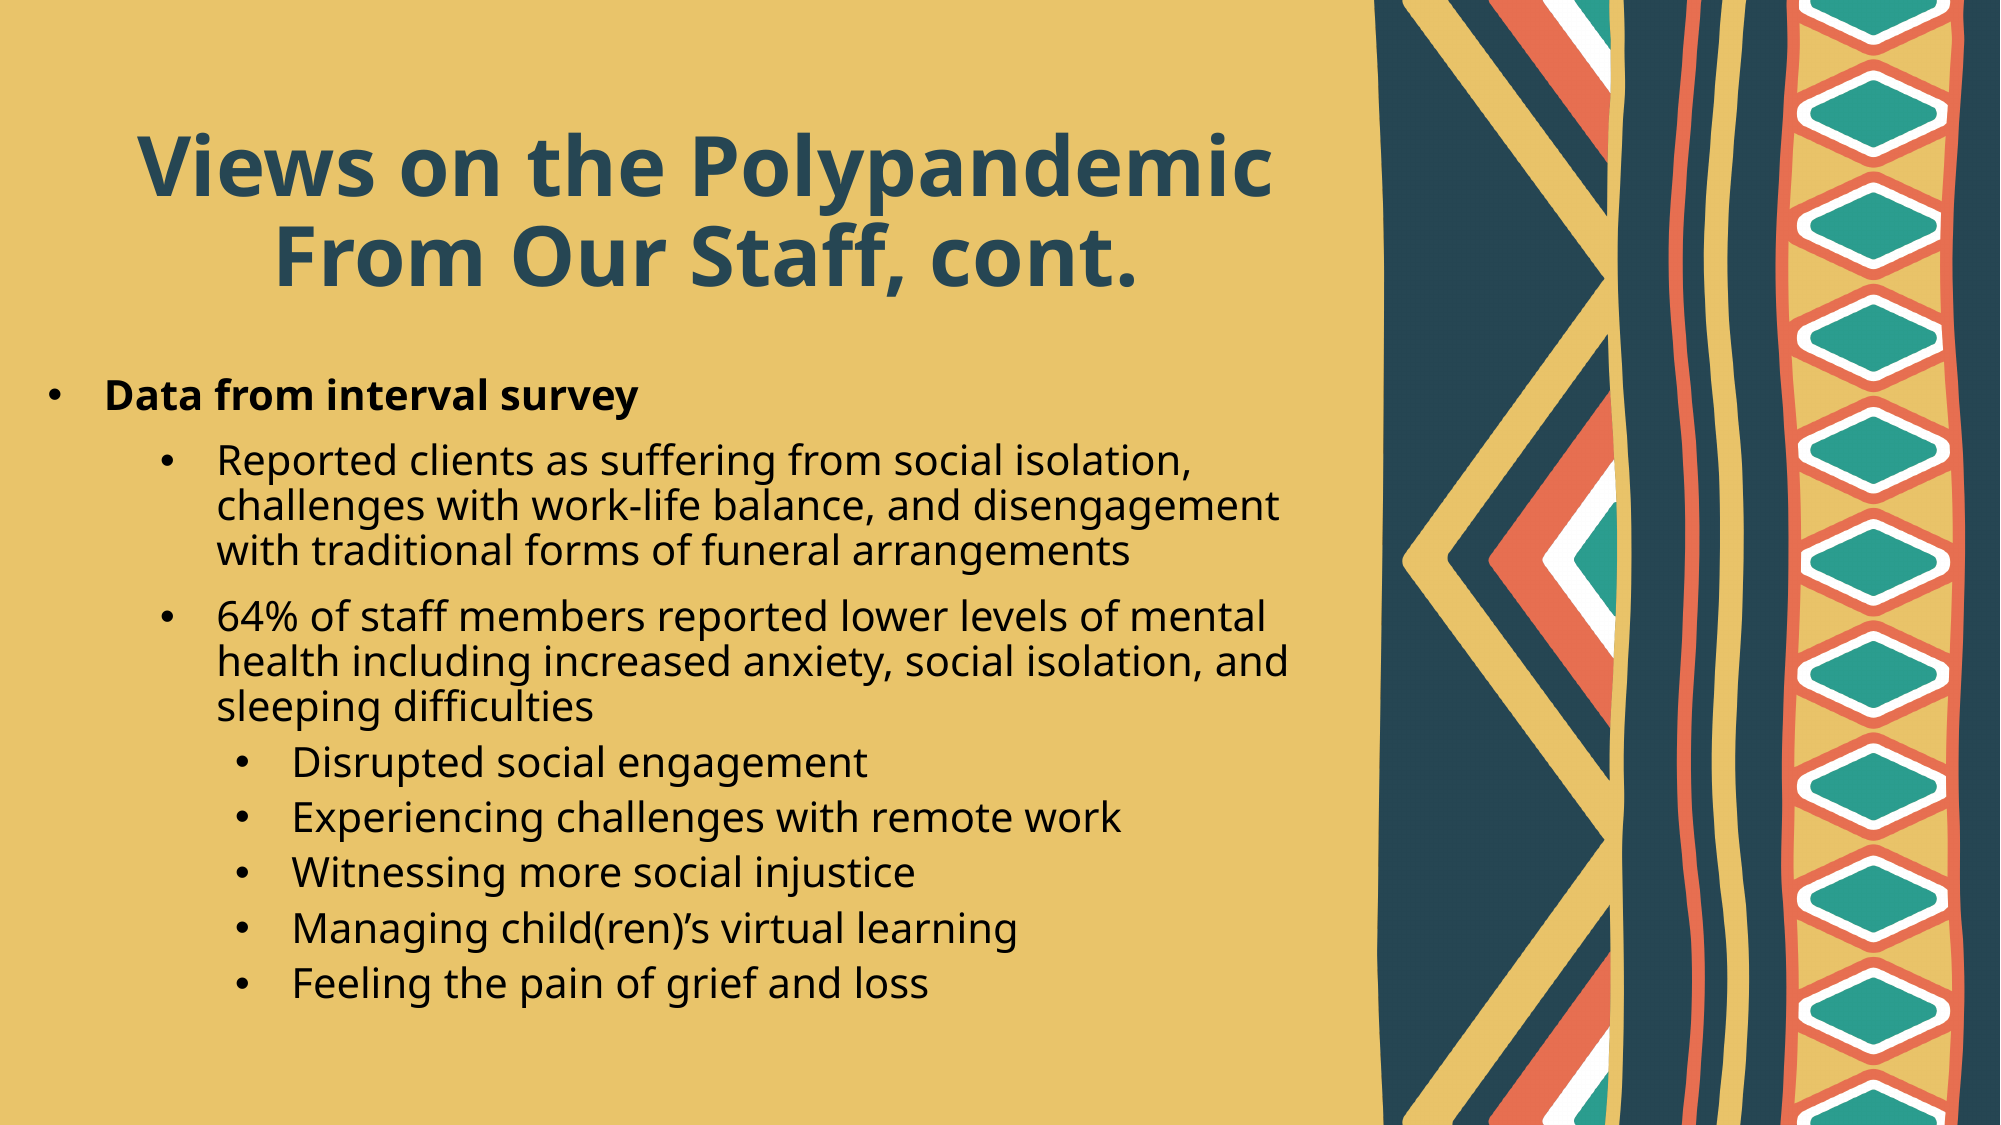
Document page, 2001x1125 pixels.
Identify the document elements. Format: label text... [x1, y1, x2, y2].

title Views on the Polypandemic From Our Staff, cont. [32, 117, 1380, 313]
list Data from interval survey Reported clients as suffering from social isolation, challenges with work-life balance, and disengagement with traditional forms of funeral arrangements 64% of staff members reported lower levels of mental health including increased anxiety, social isolation, and sleeping difficulties Disrupted social engagement Experiencing challenges with remote work Witnessing more social injustice Managing child(ren)’s virtual learning Feeling the pain of grief and loss [32, 366, 1326, 905]
picture [1374, 0, 2000, 1125]
